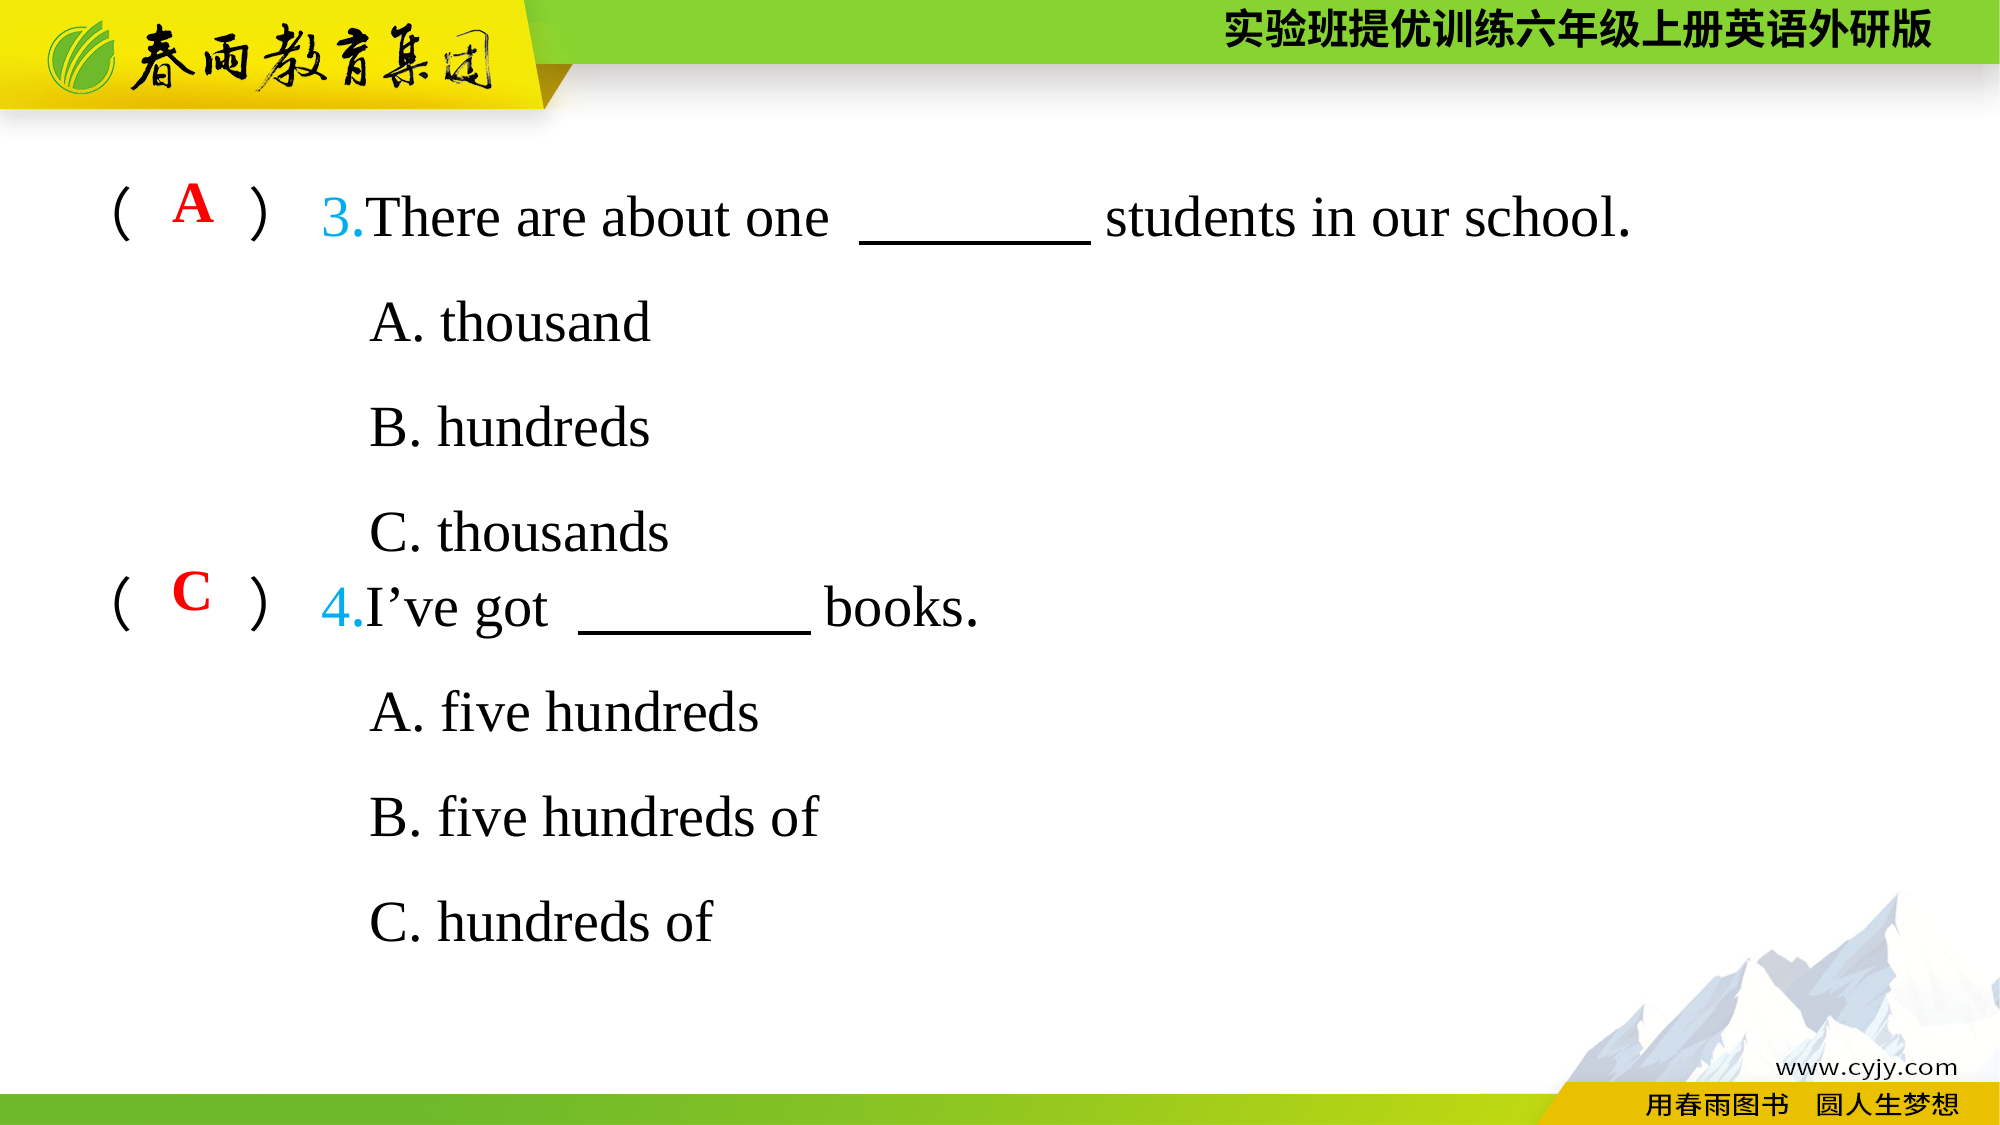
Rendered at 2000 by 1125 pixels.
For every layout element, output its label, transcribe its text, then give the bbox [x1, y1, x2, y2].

picture [0, 0, 2000, 1125]
text_box A [157, 156, 244, 242]
text_box （ ）3.There are about one students in our school. A. thousand B. hundreds C. thousands [59, 135, 1944, 571]
list （ ）4.I’ve got books. A. five hundreds B. five hundreds of C. hundreds of [59, 571, 1944, 953]
text_box C [156, 571, 256, 630]
